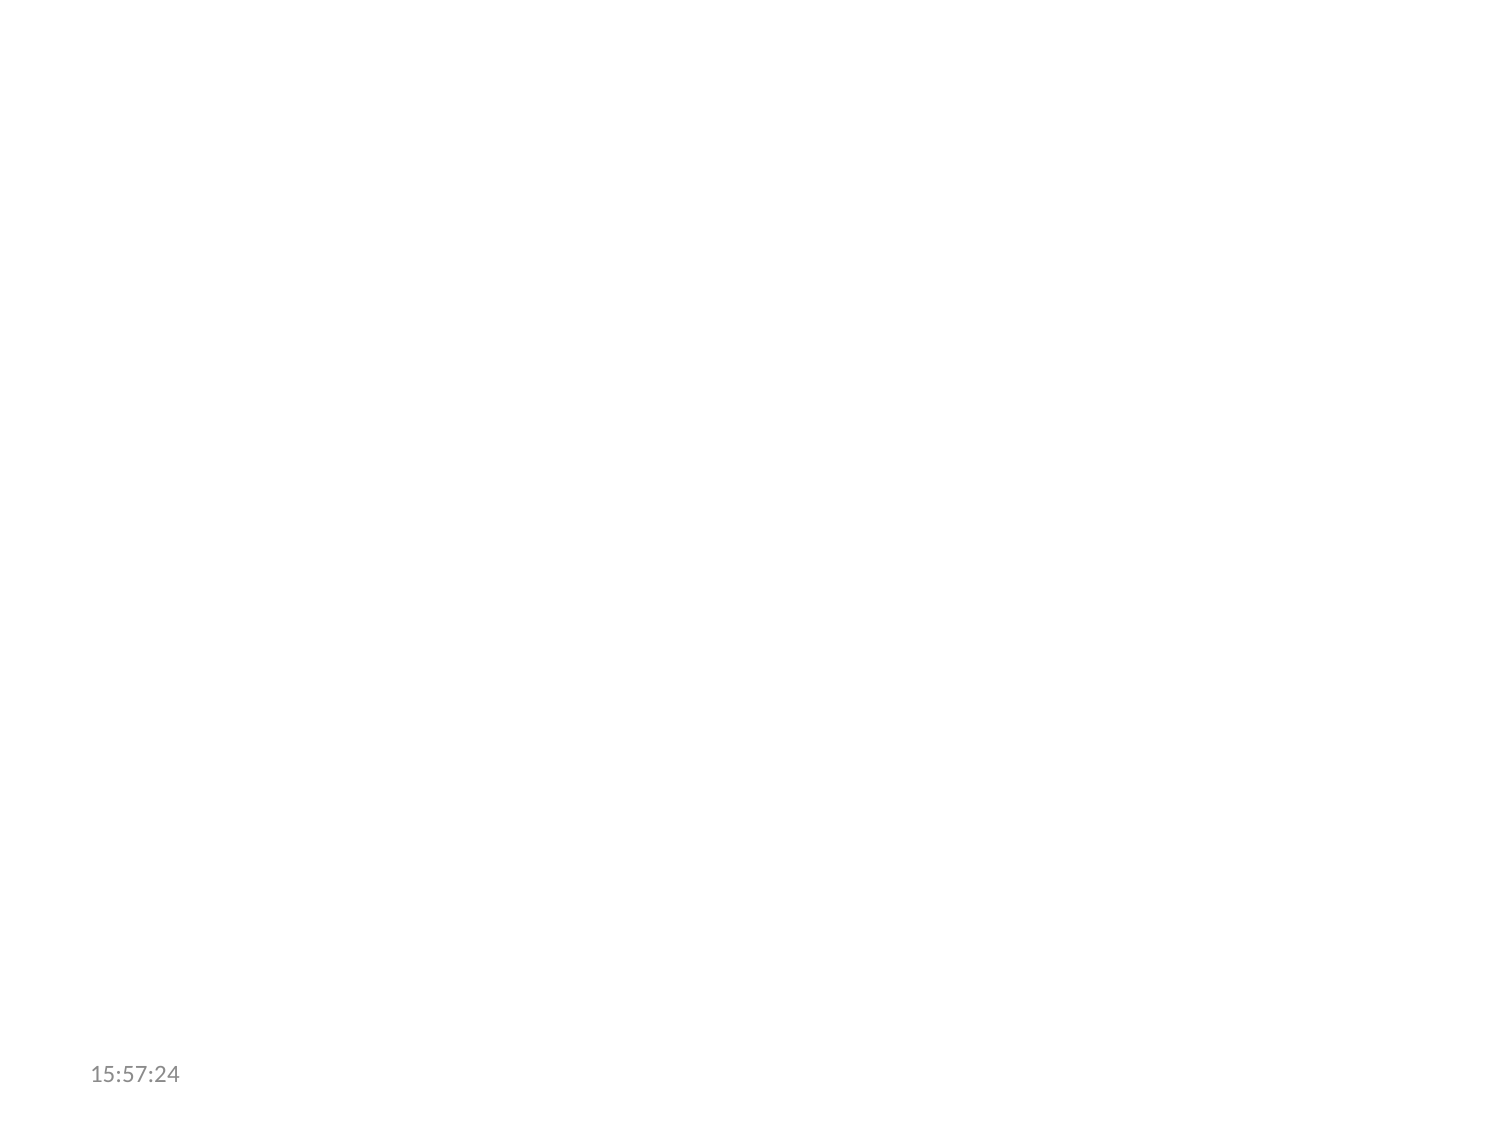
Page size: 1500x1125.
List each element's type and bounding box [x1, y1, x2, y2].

slide_number [75, 1042, 425, 1103]
